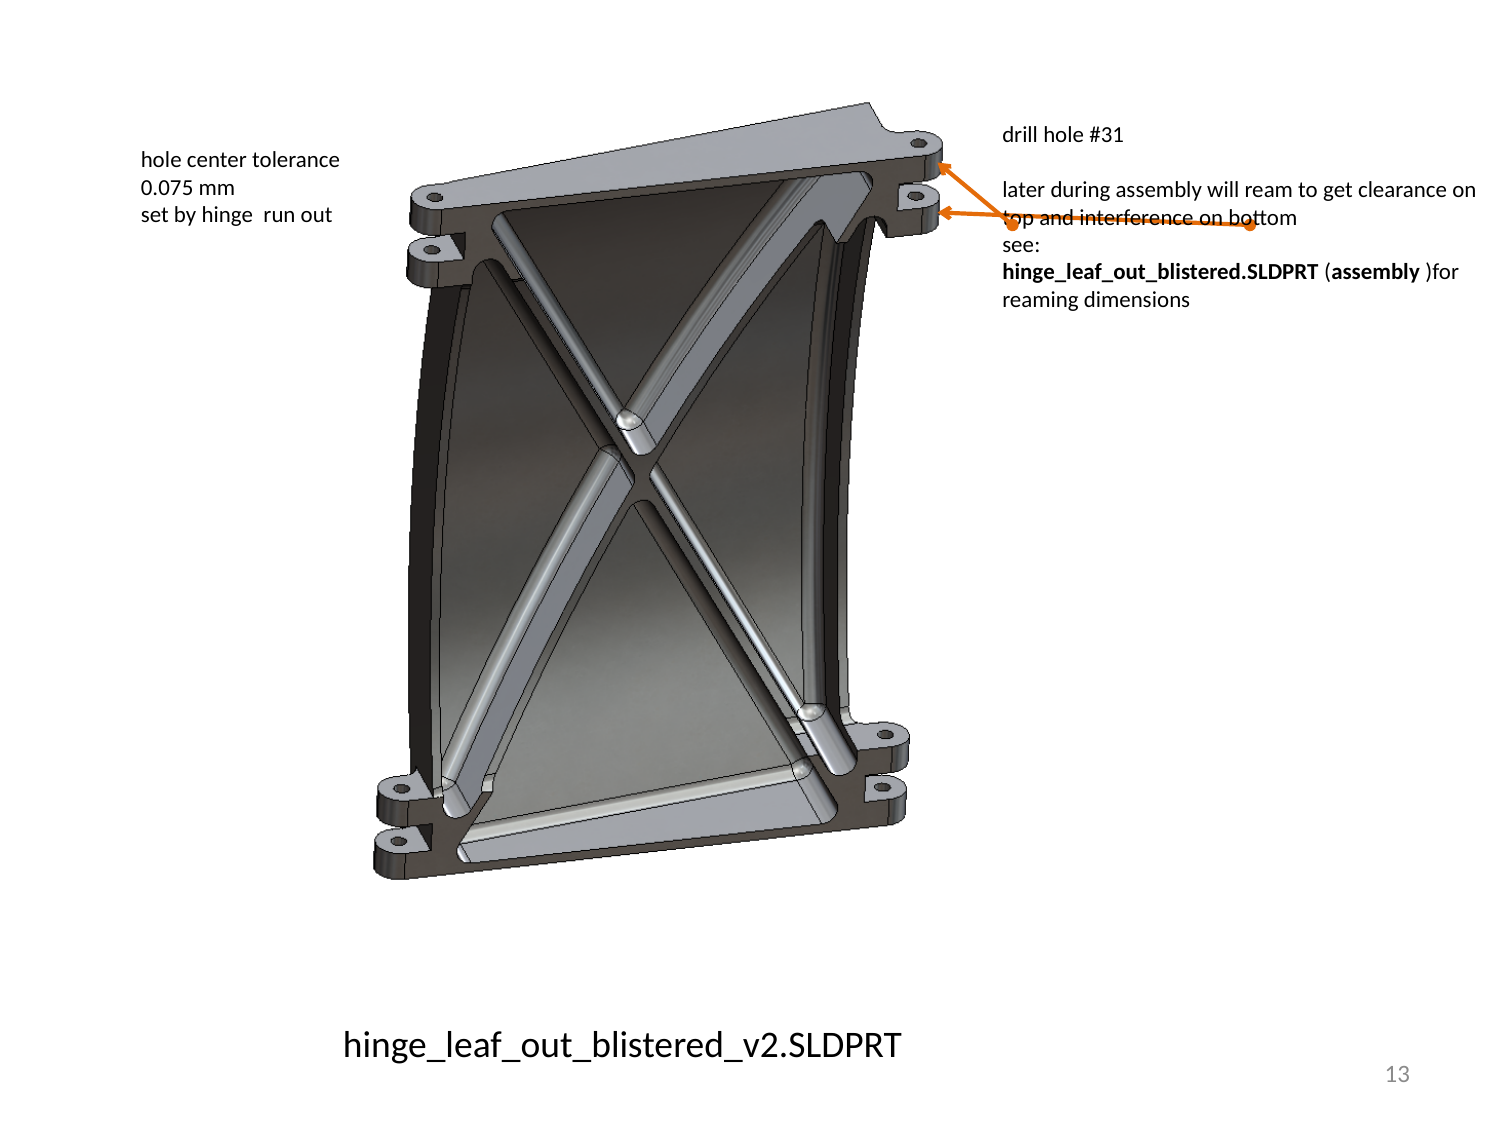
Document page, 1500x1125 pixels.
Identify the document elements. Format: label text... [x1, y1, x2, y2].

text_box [937, 162, 1013, 226]
picture [362, 87, 951, 889]
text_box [1016, 212, 1251, 226]
text_box hole center tolerance 0.075 mm set by hinge run out [126, 137, 356, 235]
slide_number 13 [1074, 1042, 1425, 1103]
text_box hinge_leaf_out_blistered_v2.SLDPRT [328, 1012, 918, 1073]
text_box drill hole #31 later during assembly will ream to get clearance on top and interference on bottom see: hinge_leaf_out_blistered.SLDPRT (assembly )for reaming dimensions [987, 112, 1500, 320]
